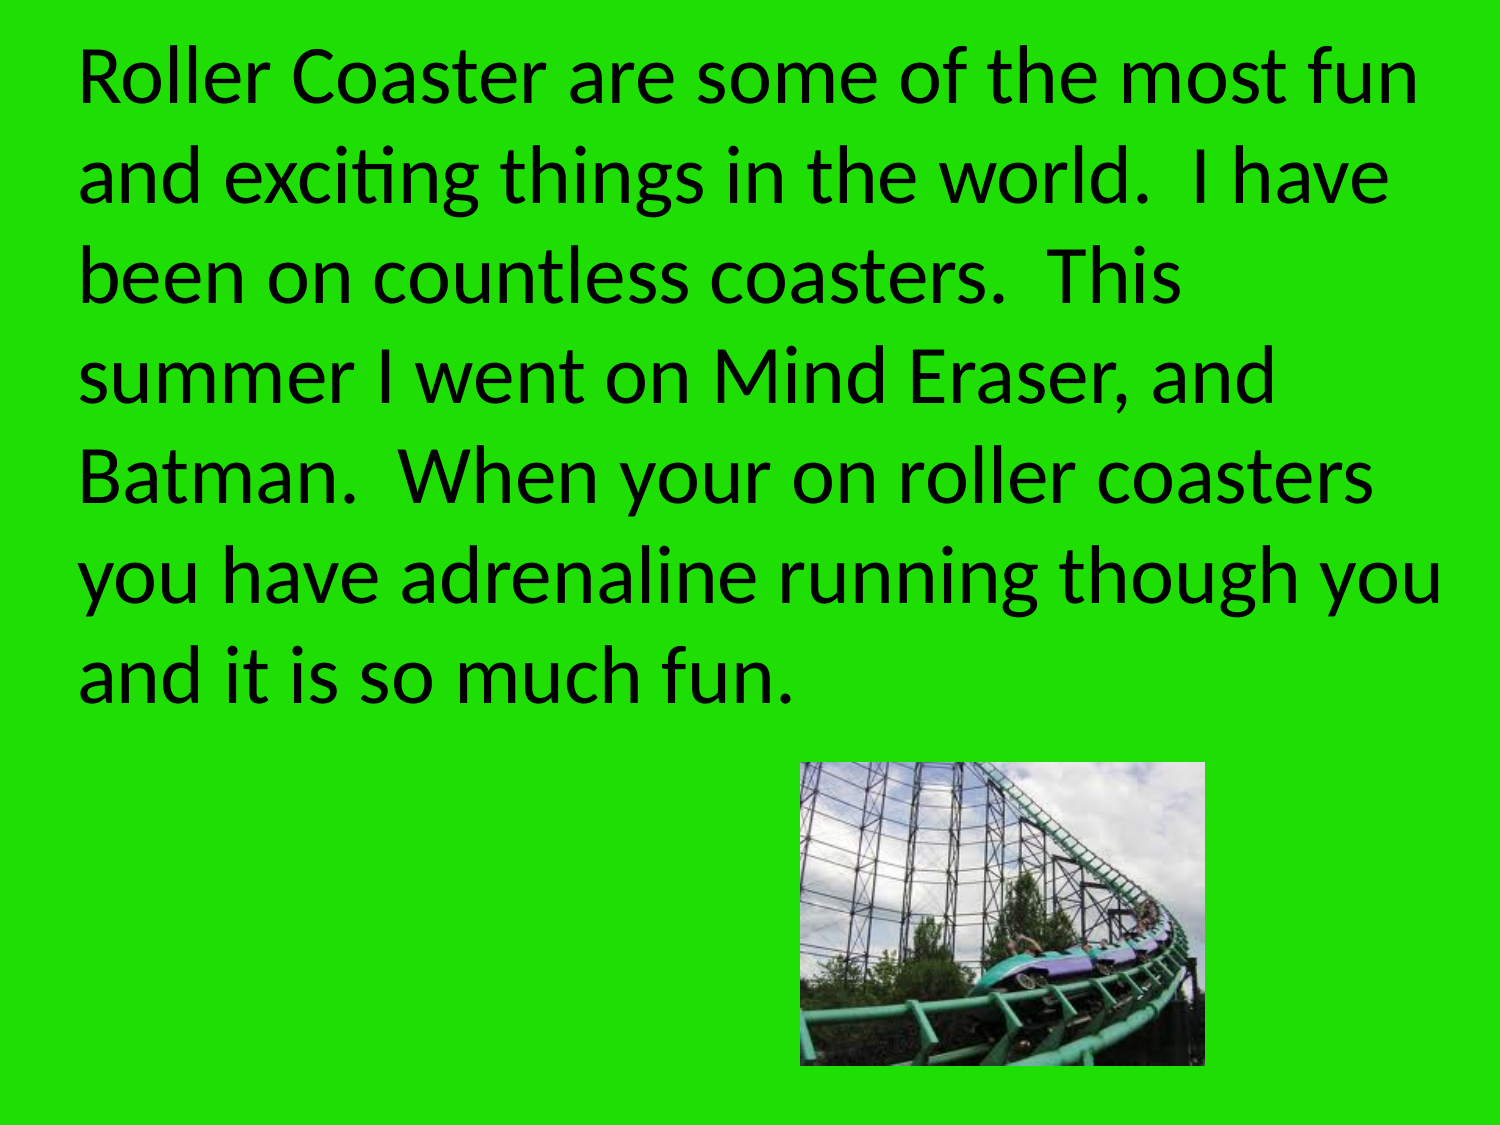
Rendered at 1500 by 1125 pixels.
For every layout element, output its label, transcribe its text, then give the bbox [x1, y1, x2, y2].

picture [799, 762, 1205, 1066]
text_box Roller Coaster are some of the most fun and exciting things in the world. I have been on countless coasters. This summer I went on Mind Eraser, and Batman. When your on roller coasters you have adrenaline running though you and it is so much fun. [62, 12, 1475, 728]
